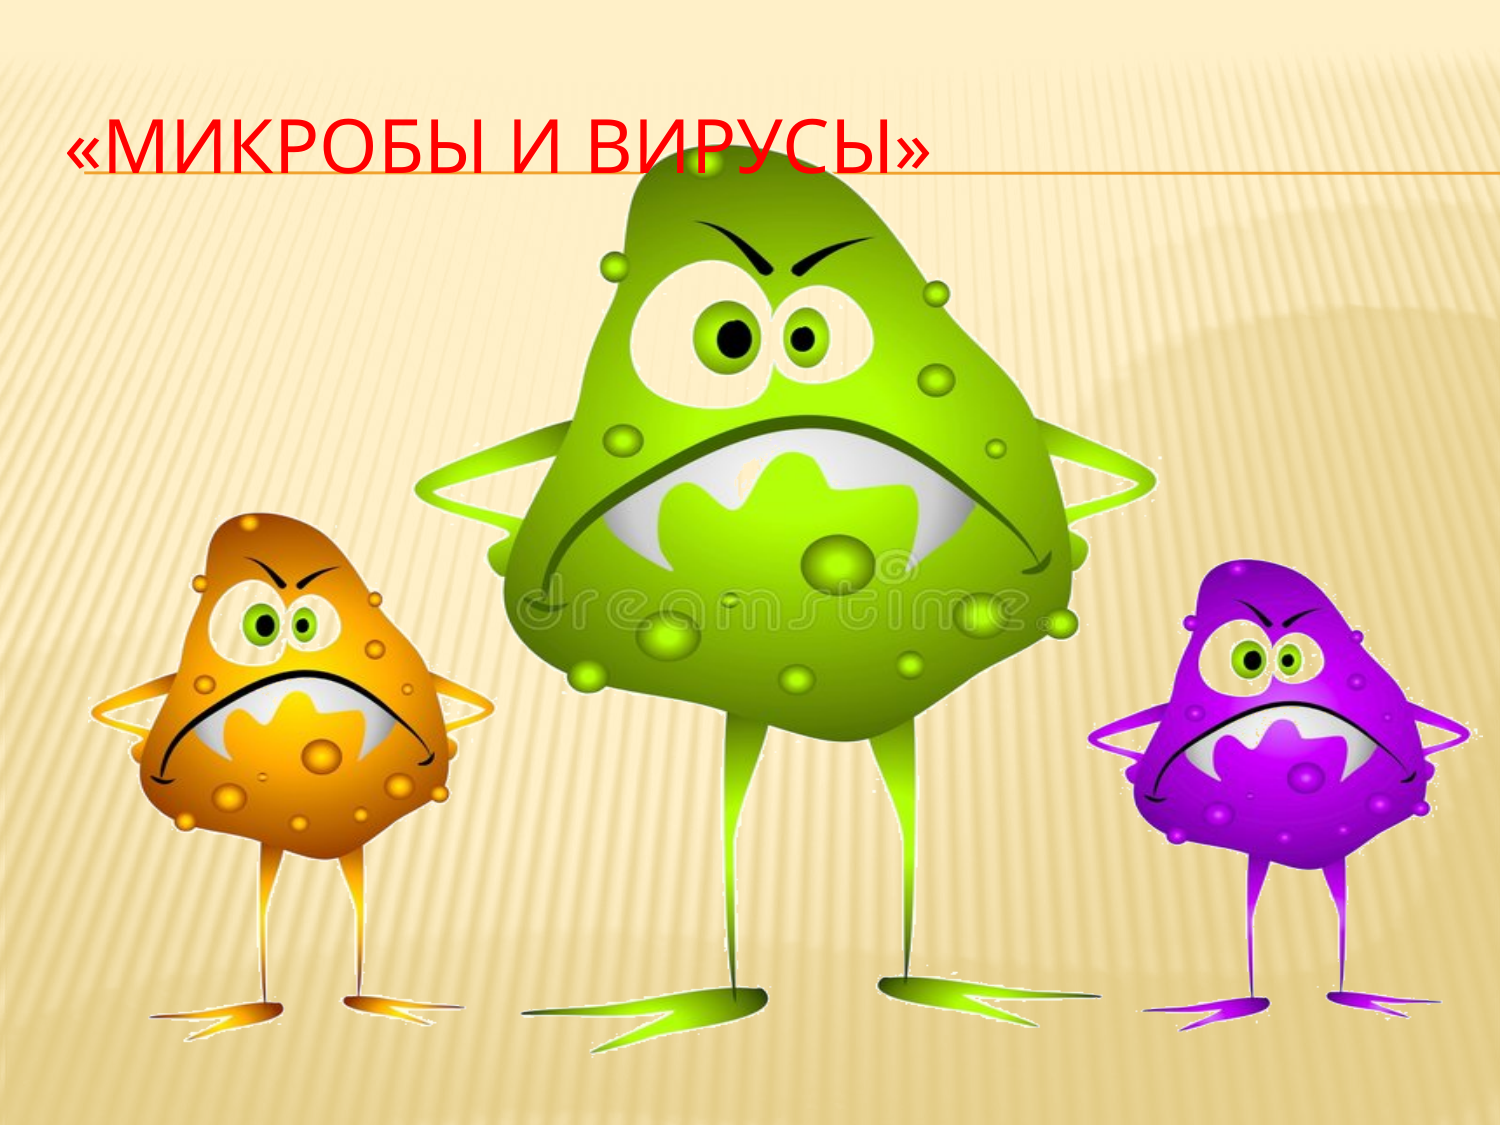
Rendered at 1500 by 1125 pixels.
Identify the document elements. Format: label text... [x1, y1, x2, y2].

title «Микробы и вирусы» [49, 75, 1475, 213]
picture [88, 113, 1483, 1068]
